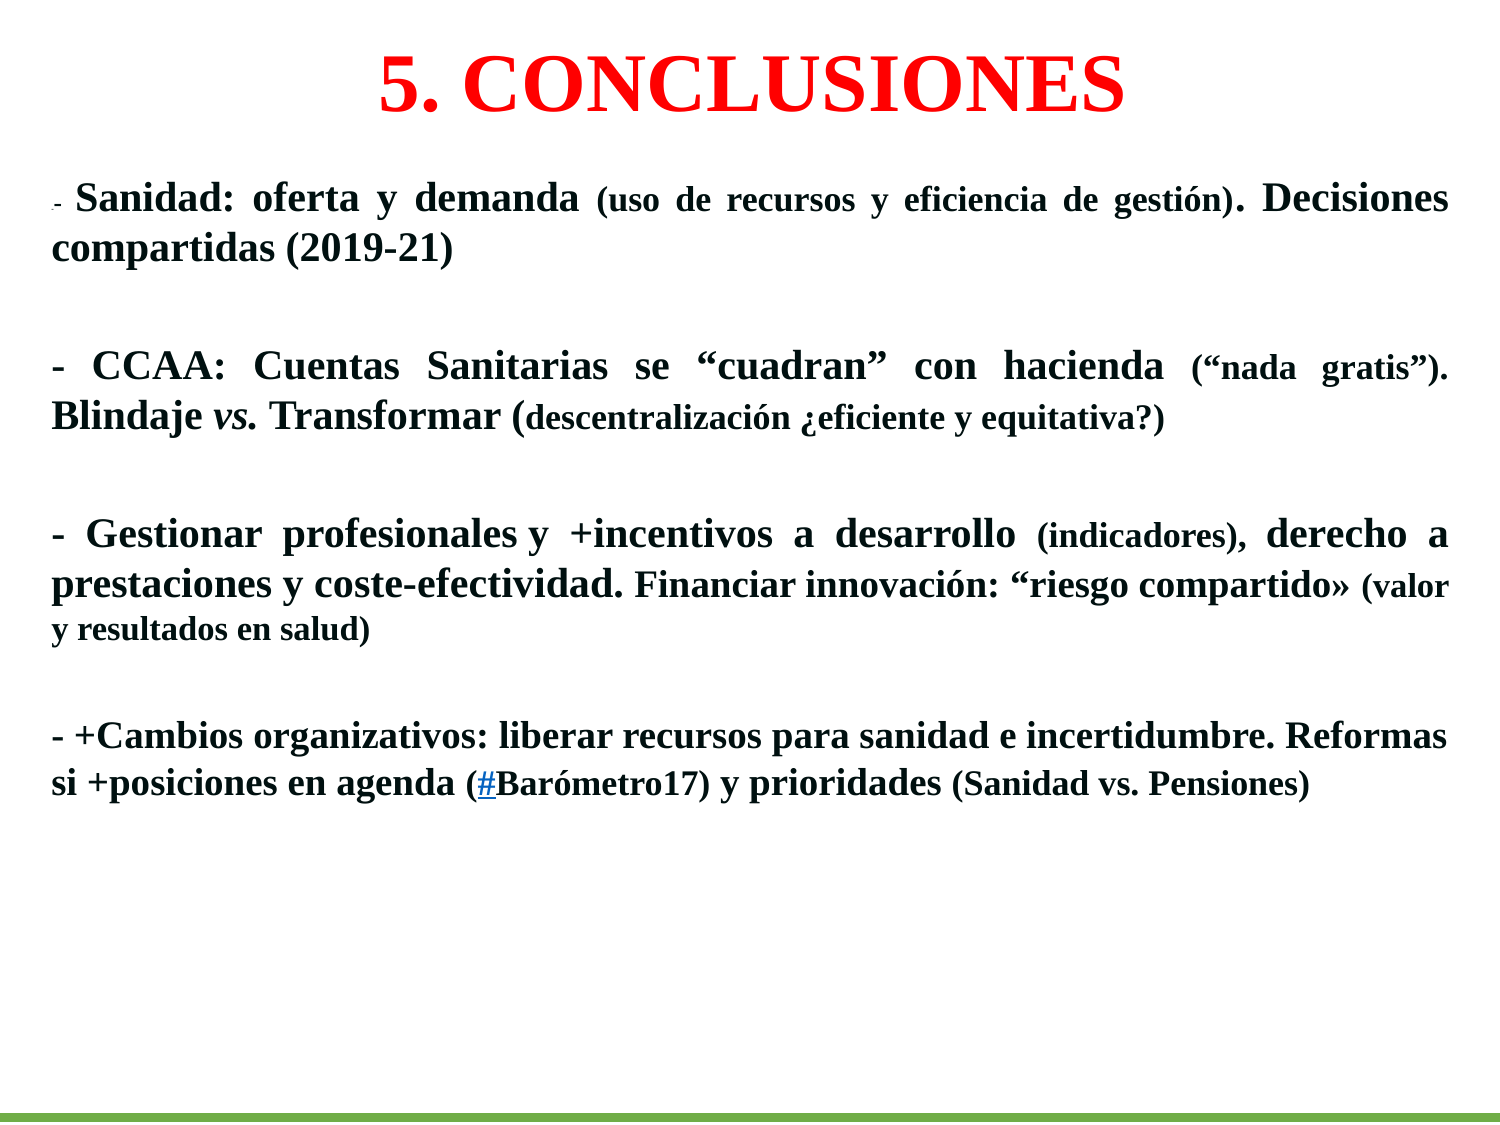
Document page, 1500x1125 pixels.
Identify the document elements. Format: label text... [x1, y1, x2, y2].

text_box 5. CONCLUSIONES [53, 20, 1453, 136]
text_box -- Sanidad: oferta y demanda (uso de recursos y eficiencia de gestión). Decisiones compartidas (2019-21) - CCAA: Cuentas Sanitarias se “cuadran” con hacienda (“nada gratis”). Blindaje vs. Transformar (descentralización ¿eficiente y equitativa?) - Gestionar profesionales y +incentivos a desarrollo (indicadores), derecho a prestaciones y coste-efectividad. Financiar innovación: “riesgo compartido» (valor y resultados en salud) - +Cambios organizativos: liberar recursos para sanidad e incertidumbre. Reformas si +posiciones en agenda (#Barómetro17) y prioridades (Sanidad vs. Pensiones) [36, 144, 1464, 1043]
